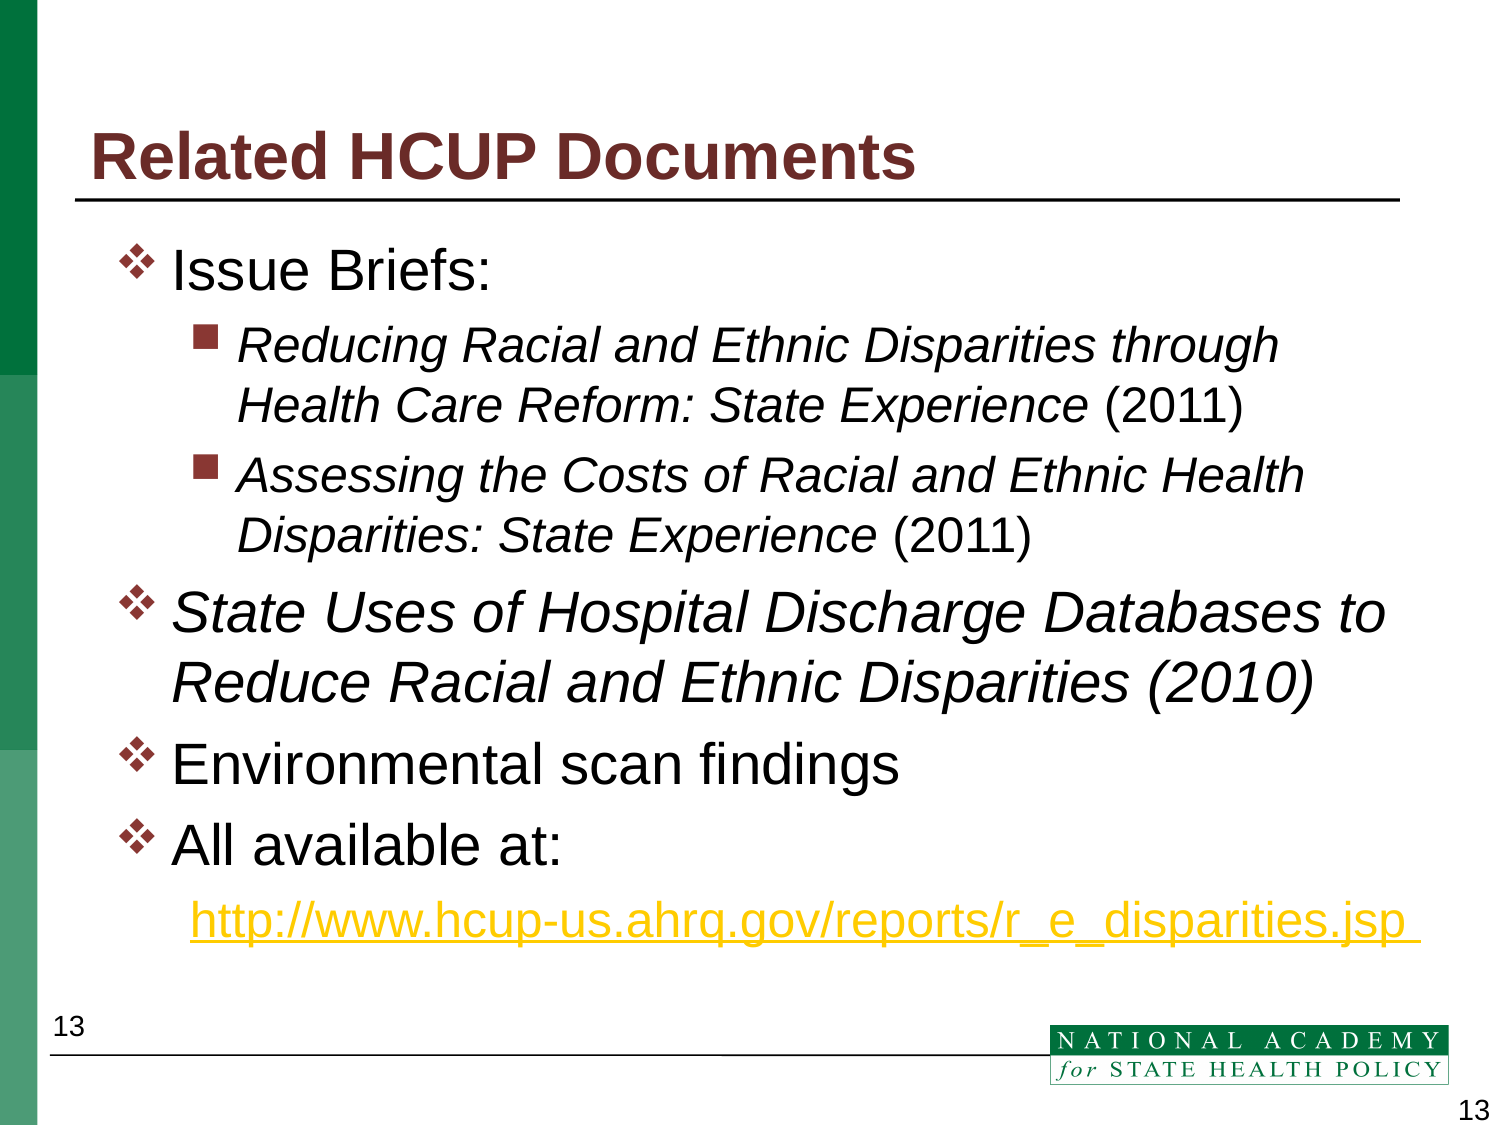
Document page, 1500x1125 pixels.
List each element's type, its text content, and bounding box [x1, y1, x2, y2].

picture [1050, 1038, 1450, 1086]
text_box 13 [33, 999, 100, 1075]
list Issue Briefs: Reducing Racial and Ethnic Disparities through Health Care Reform: State Experience (2011) Assessing the Costs of Racial and Ethnic Health Disparities: State Experience (2011) State Uses of Hospital Discharge Databases to Reduce Racial and Ethnic Disparities (2010) Environmental scan findings All available at: http://www.hcup-us.ahrq.gov/reports/r_e_disparities.jsp [99, 224, 1450, 1038]
title Related HCUP Documents [75, 99, 1425, 200]
slide_number 13 [1430, 1084, 1500, 1125]
